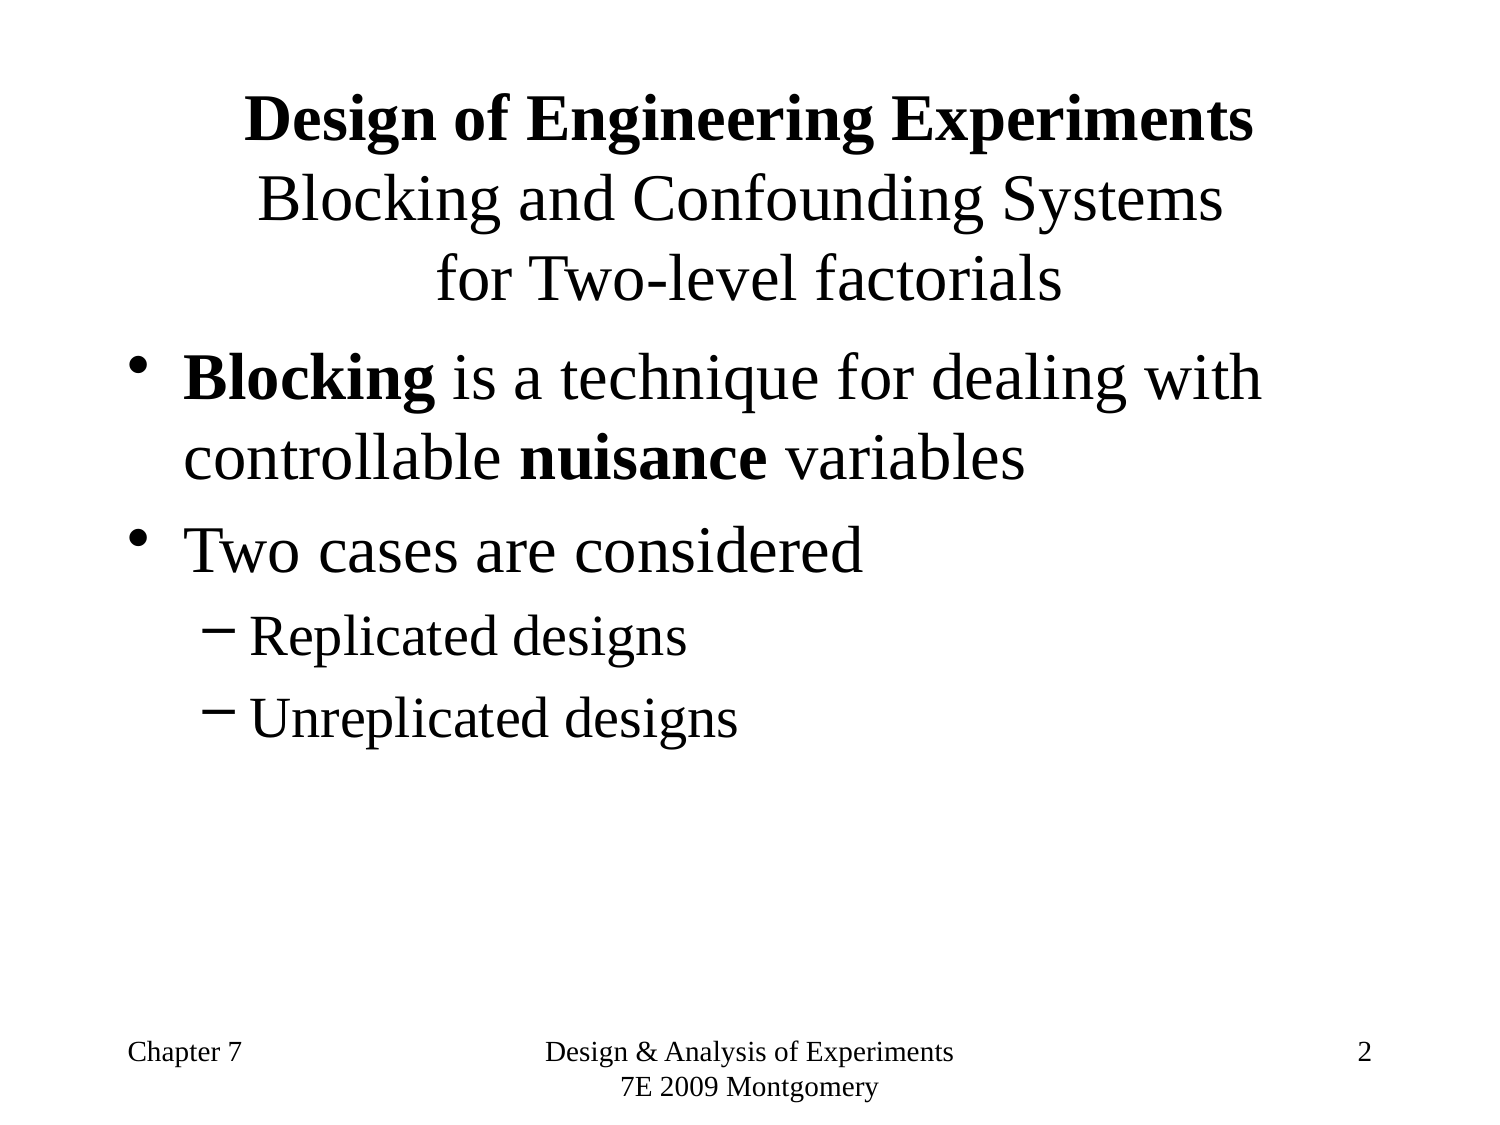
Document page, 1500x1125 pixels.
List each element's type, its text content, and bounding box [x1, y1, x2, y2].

slide_number 2 [1074, 1024, 1388, 1101]
list Blocking is a technique for dealing with controllable nuisance variables Two cases are considered Replicated designs Unreplicated designs [112, 324, 1388, 1001]
title Design of Engineering Experiments Blocking and Confounding Systems for Two-level factorials [74, 99, 1426, 288]
footer Design & Analysis of Experiments 7E 2009 Montgomery [512, 1024, 988, 1101]
slide_number Chapter 7 [112, 1024, 426, 1101]
